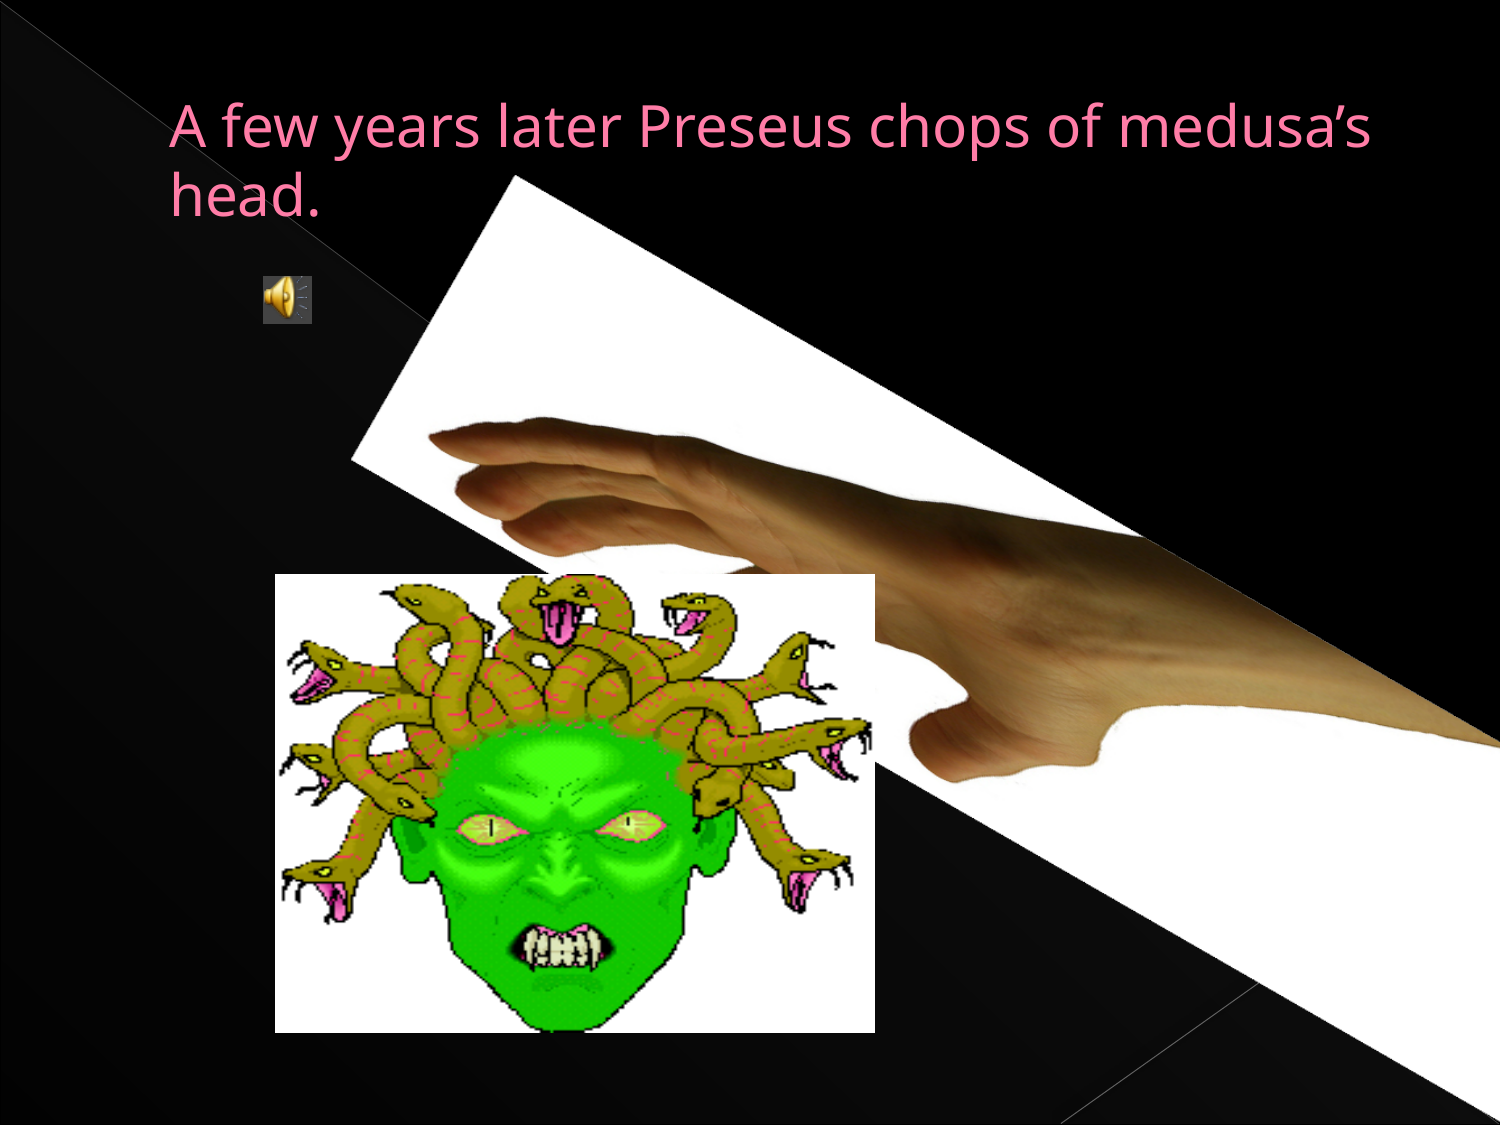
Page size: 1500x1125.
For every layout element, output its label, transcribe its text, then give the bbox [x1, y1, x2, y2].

title A few years later Preseus chops of medusa’s head. [75, 43, 1425, 274]
picture [342, 176, 1500, 1120]
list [274, 574, 876, 1033]
picture [262, 274, 313, 326]
